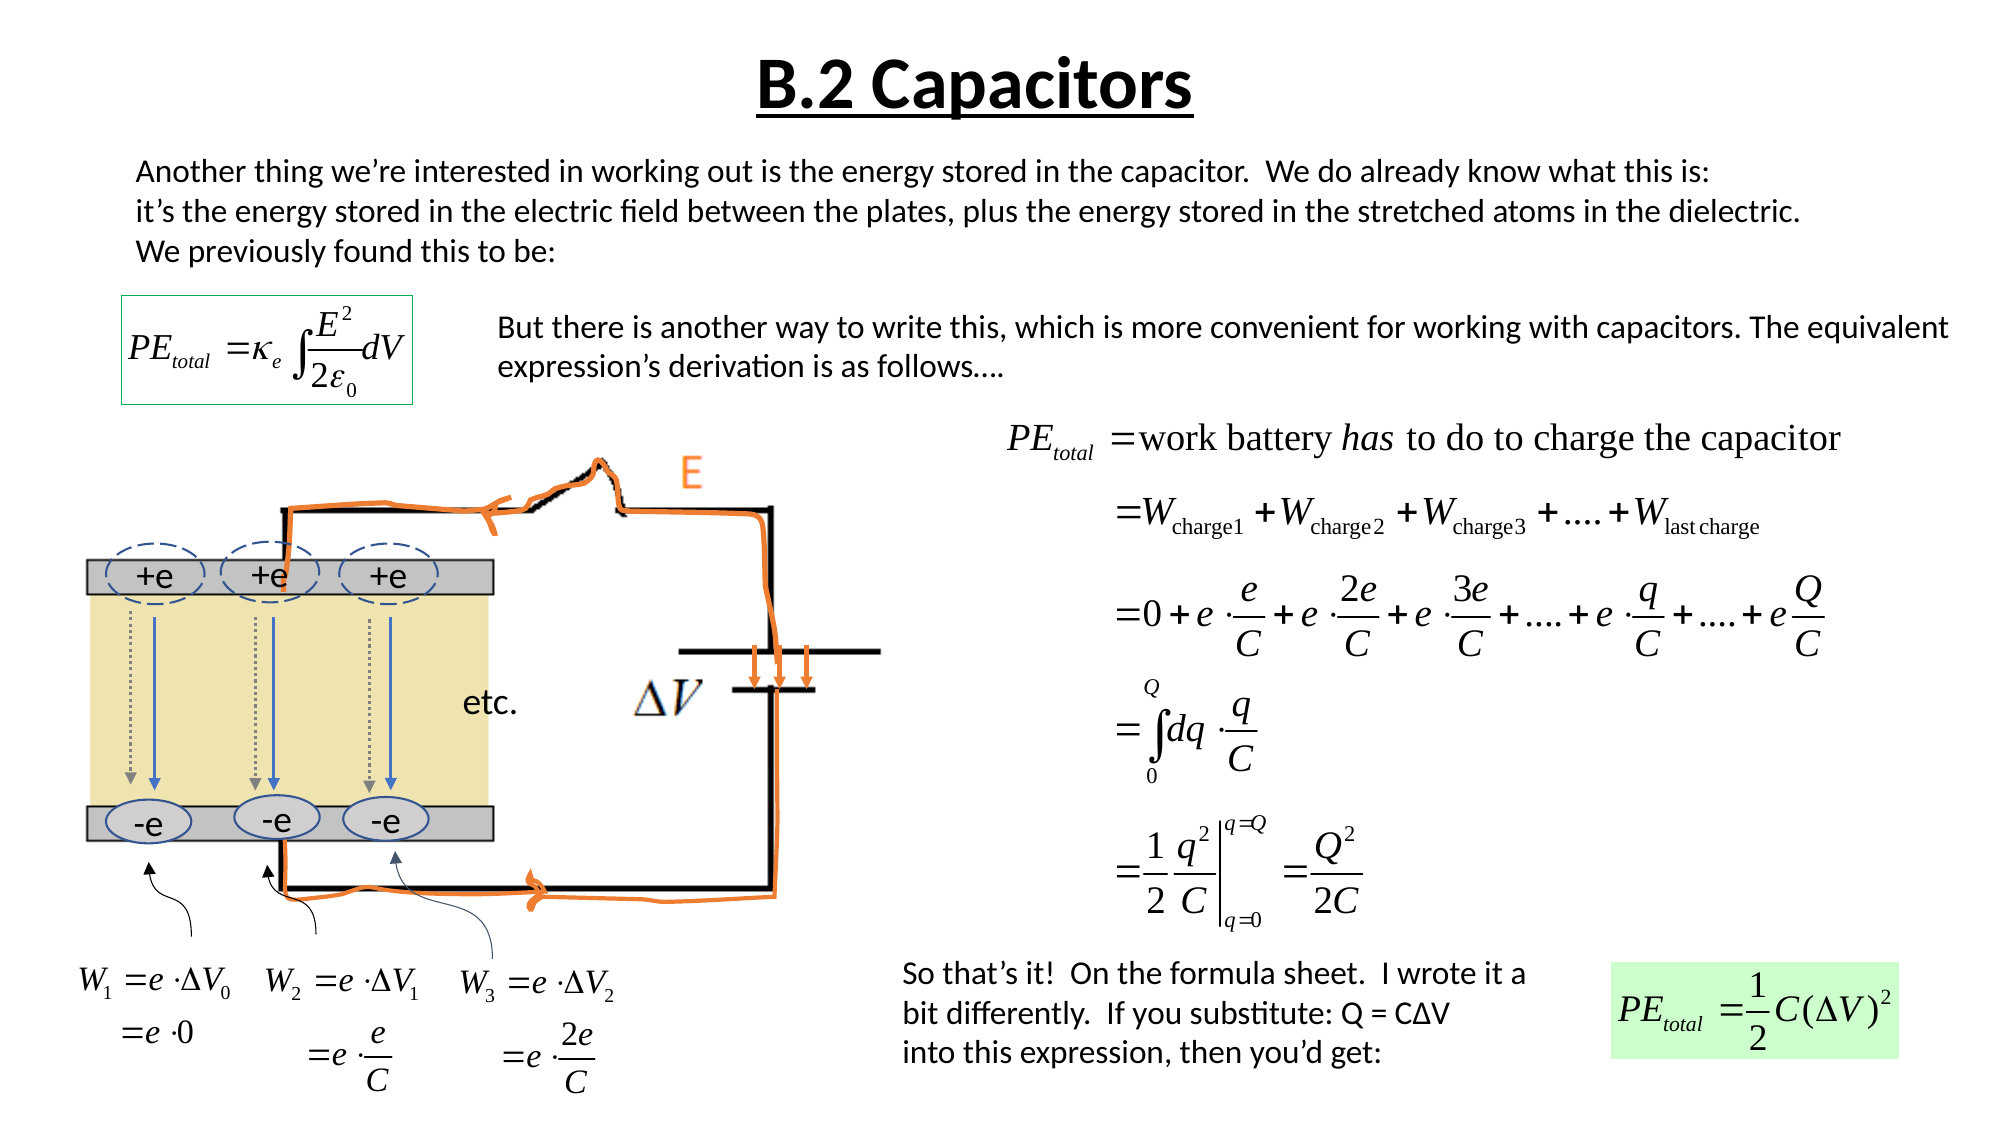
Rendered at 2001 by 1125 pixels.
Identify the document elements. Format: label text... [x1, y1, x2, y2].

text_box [261, 957, 425, 1101]
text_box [51, 422, 909, 953]
text_box Another thing we’re interested in working out is the energy stored in the capacitor. We do already know what this is: it’s the energy stored in the electric field between the plates, plus the energy stored in the stretched atoms in the dielectric. We previously found this to be: [120, 142, 1834, 277]
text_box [132, 877, 208, 921]
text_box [256, 875, 327, 924]
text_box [999, 411, 1848, 470]
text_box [121, 295, 413, 405]
text_box So that’s it! On the formula sheet. I wrote it a bit differently. If you substitute: Q = CΔV into this expression, then you’d get: [887, 943, 1569, 1078]
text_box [75, 956, 238, 1060]
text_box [1106, 805, 1370, 942]
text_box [1107, 564, 1832, 666]
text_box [1106, 669, 1267, 793]
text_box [1611, 962, 1899, 1060]
text_box B.2 Capacitors [741, 37, 1213, 136]
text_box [456, 959, 622, 1103]
text_box But there is another way to write this, which is more convenient for working with capacitors. The equivalent expression’s derivation is as follows…. [482, 297, 1967, 392]
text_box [1107, 484, 1769, 548]
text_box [389, 856, 498, 954]
